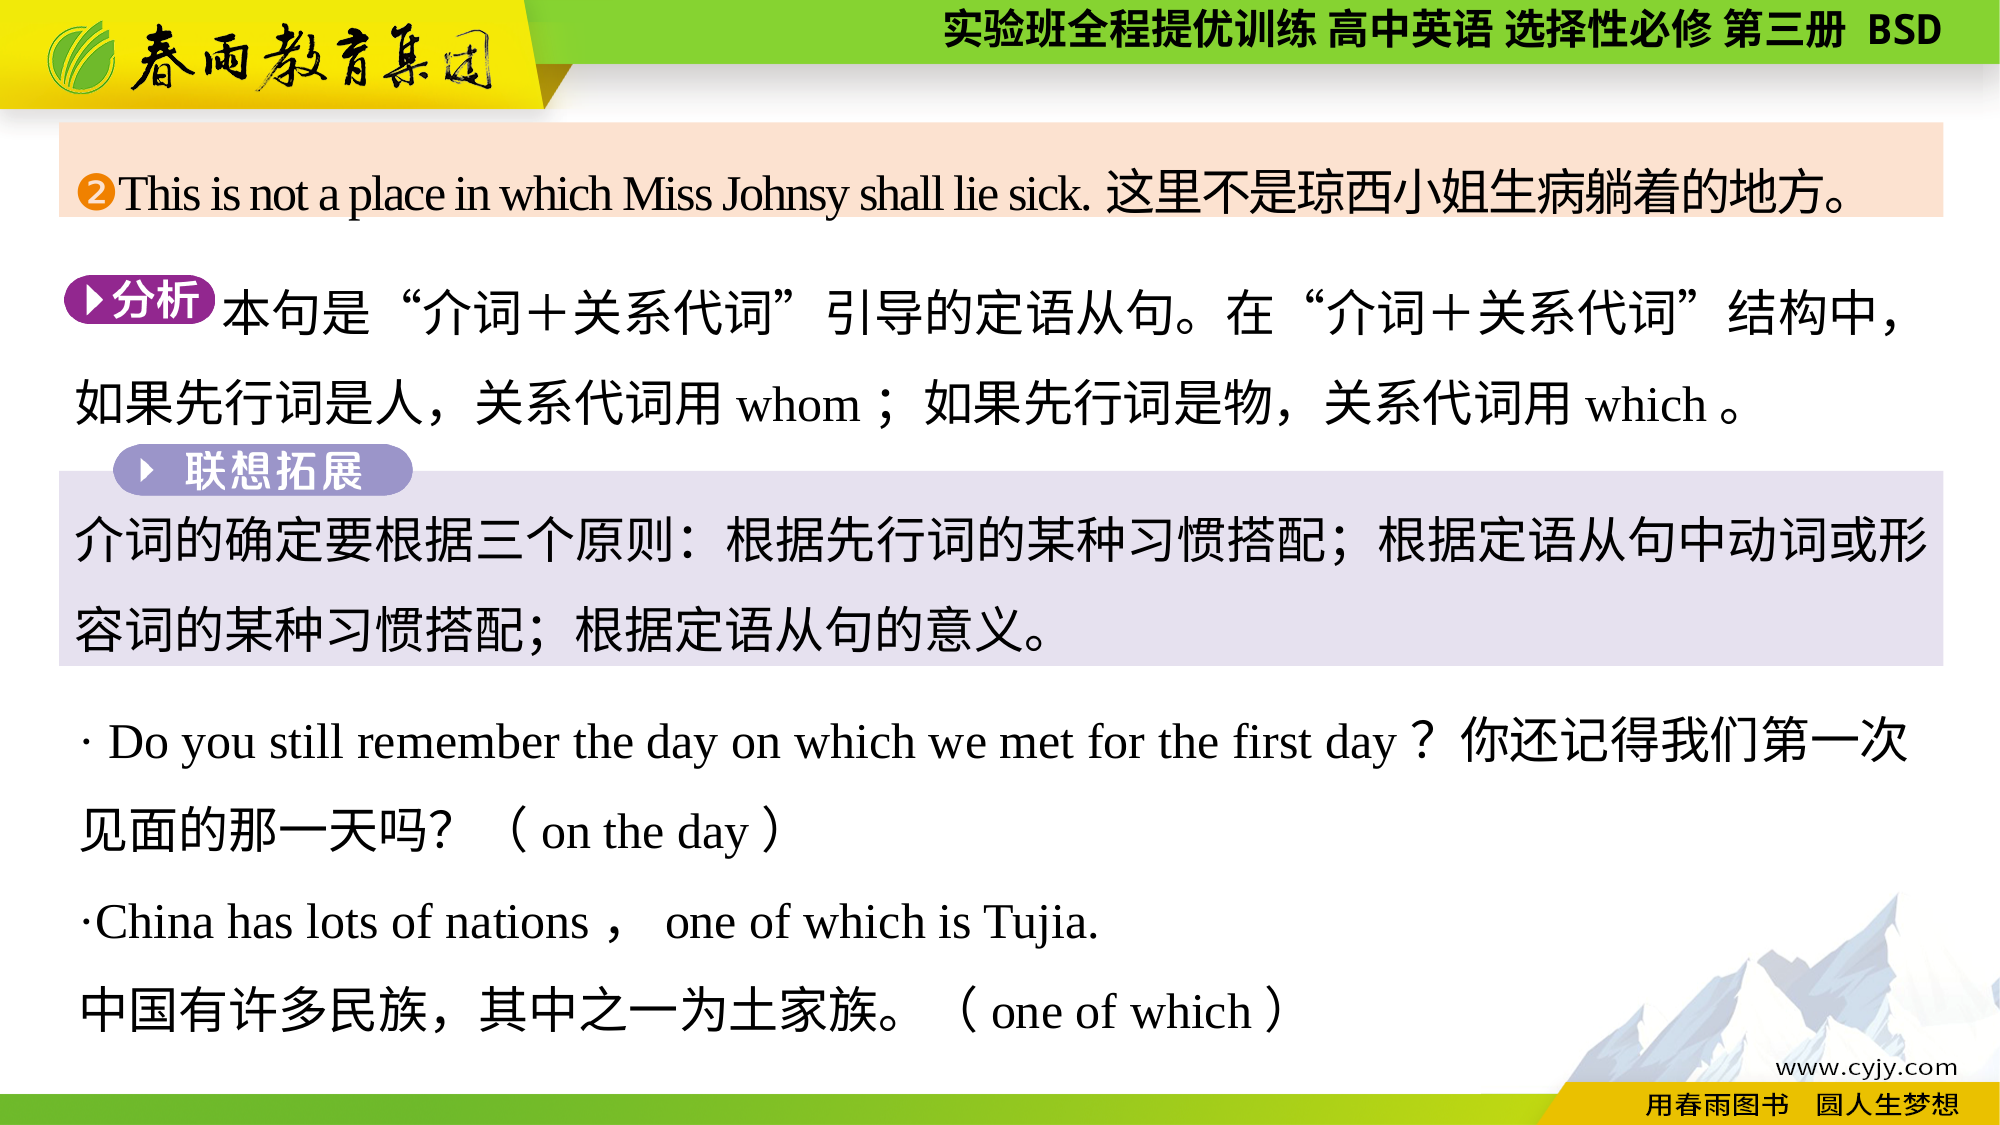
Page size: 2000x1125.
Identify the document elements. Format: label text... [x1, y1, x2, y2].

text_box · Do you still remember the day on which we met for the first day？你还记得我们第一次见面的那一天吗？（on the day） ·China has lots of nations，one of which is Tujia. 中国有许多民族，其中之一为土家族。（one of which） [64, 671, 1944, 1046]
text_box 本句是“介词＋关系代词”引导的定语从句。在“介词＋关系代词”结构中，如果先行词是人，关系代词用whom；如果先行词是物，关系代词用which。 [59, 243, 1944, 439]
picture [0, 0, 2000, 1125]
text_box 介词的确定要根据三个原则：根据先行词的某种习惯搭配；根据定语从句中动词或形容词的某种习惯搭配；根据定语从句的意义。 [59, 470, 1944, 666]
list ❷This is not a place in which Miss Johnsy shall lie sick.这里不是琼西小姐生病躺着的地方。 [59, 122, 1944, 217]
